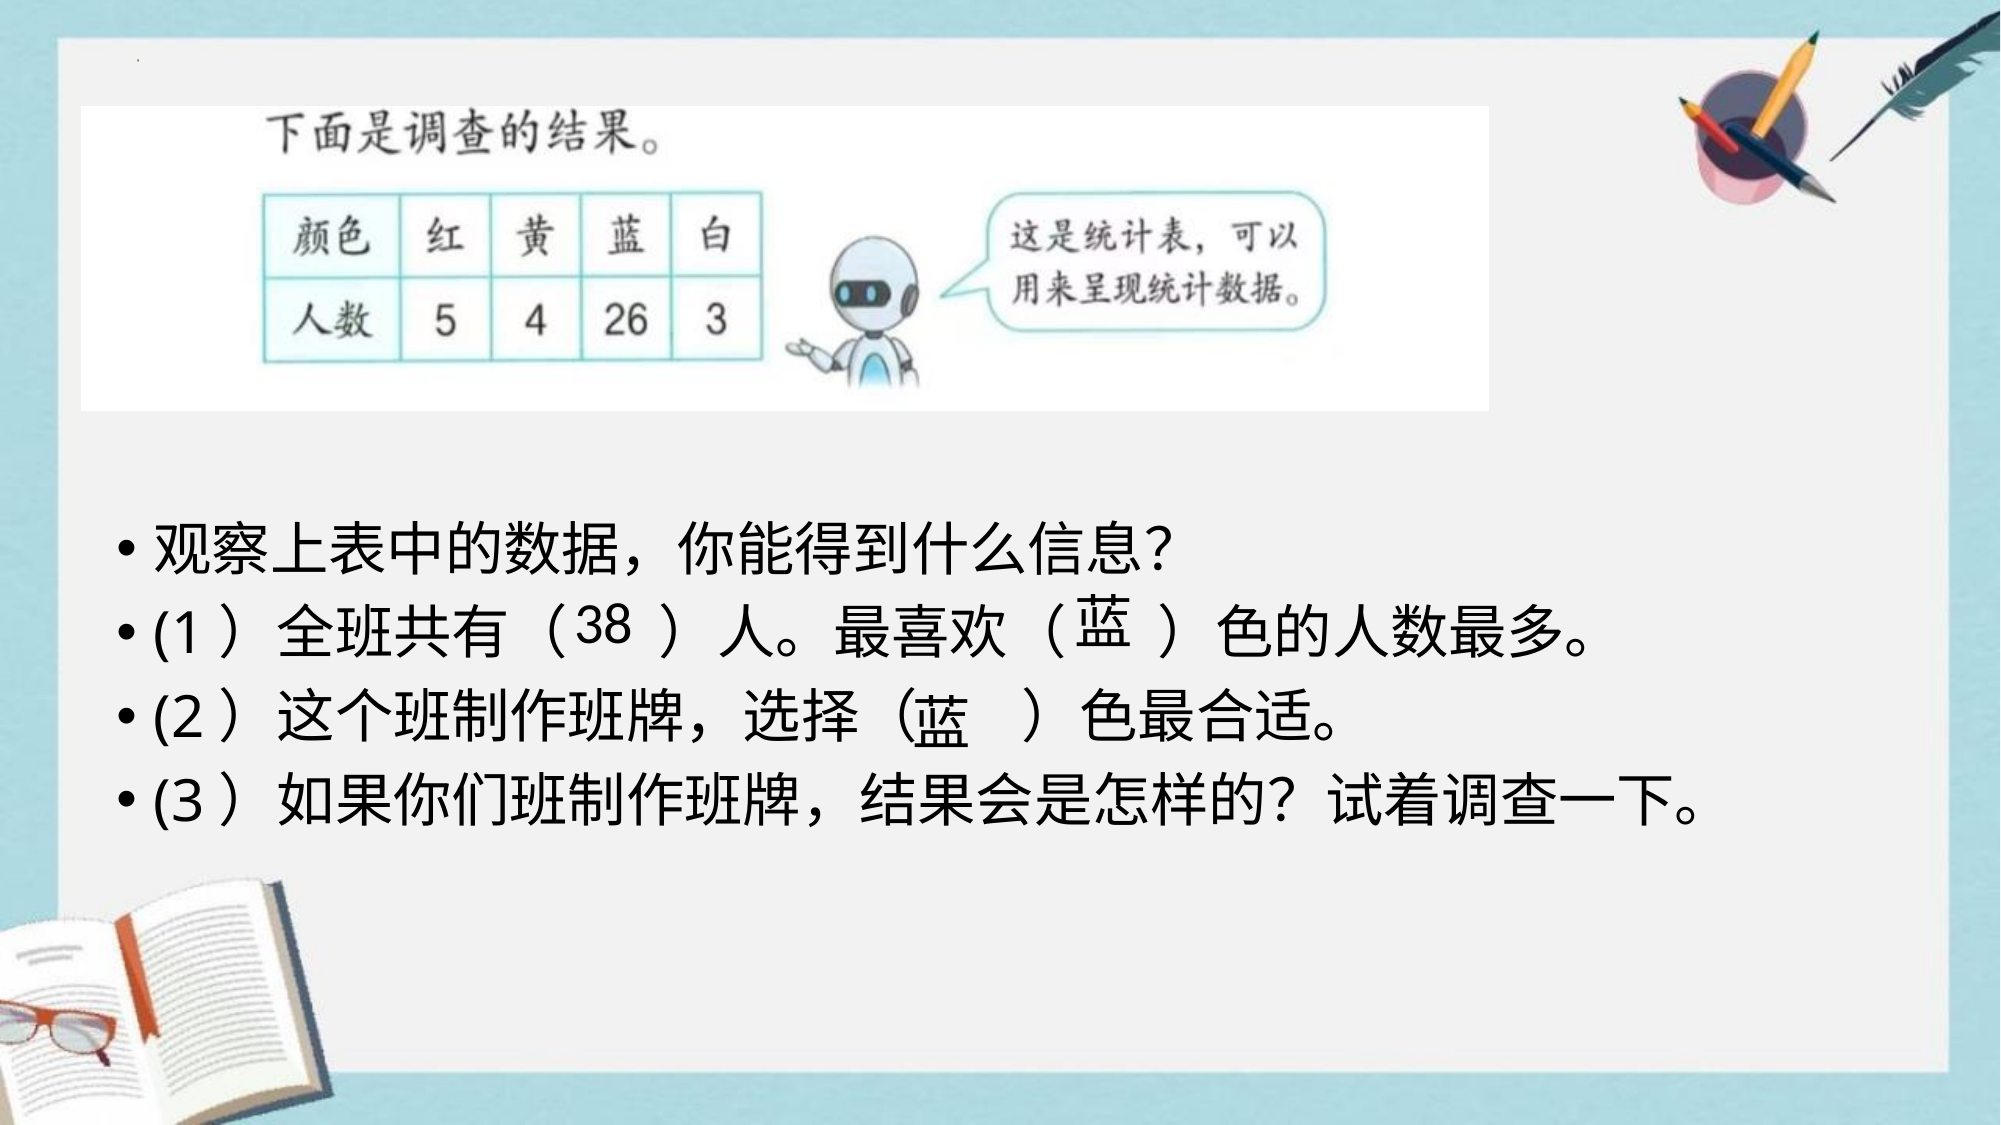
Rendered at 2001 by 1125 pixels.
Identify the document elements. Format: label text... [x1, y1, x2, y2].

list 38 [559, 585, 722, 710]
text_box 蓝 [1059, 585, 1222, 710]
text_box 蓝 [897, 686, 1060, 811]
text_box 观察上表中的数据，你能得到什么信息？ (1）全班共有（ ）人。最喜欢（ ）色的人数最多。 (2）这个班制作班牌，选择（ ）色最合适。 (3）如果你们班制作班牌，结果会是怎样的？试着调查一下。 [101, 512, 1858, 985]
picture [0, 0, 2001, 1125]
